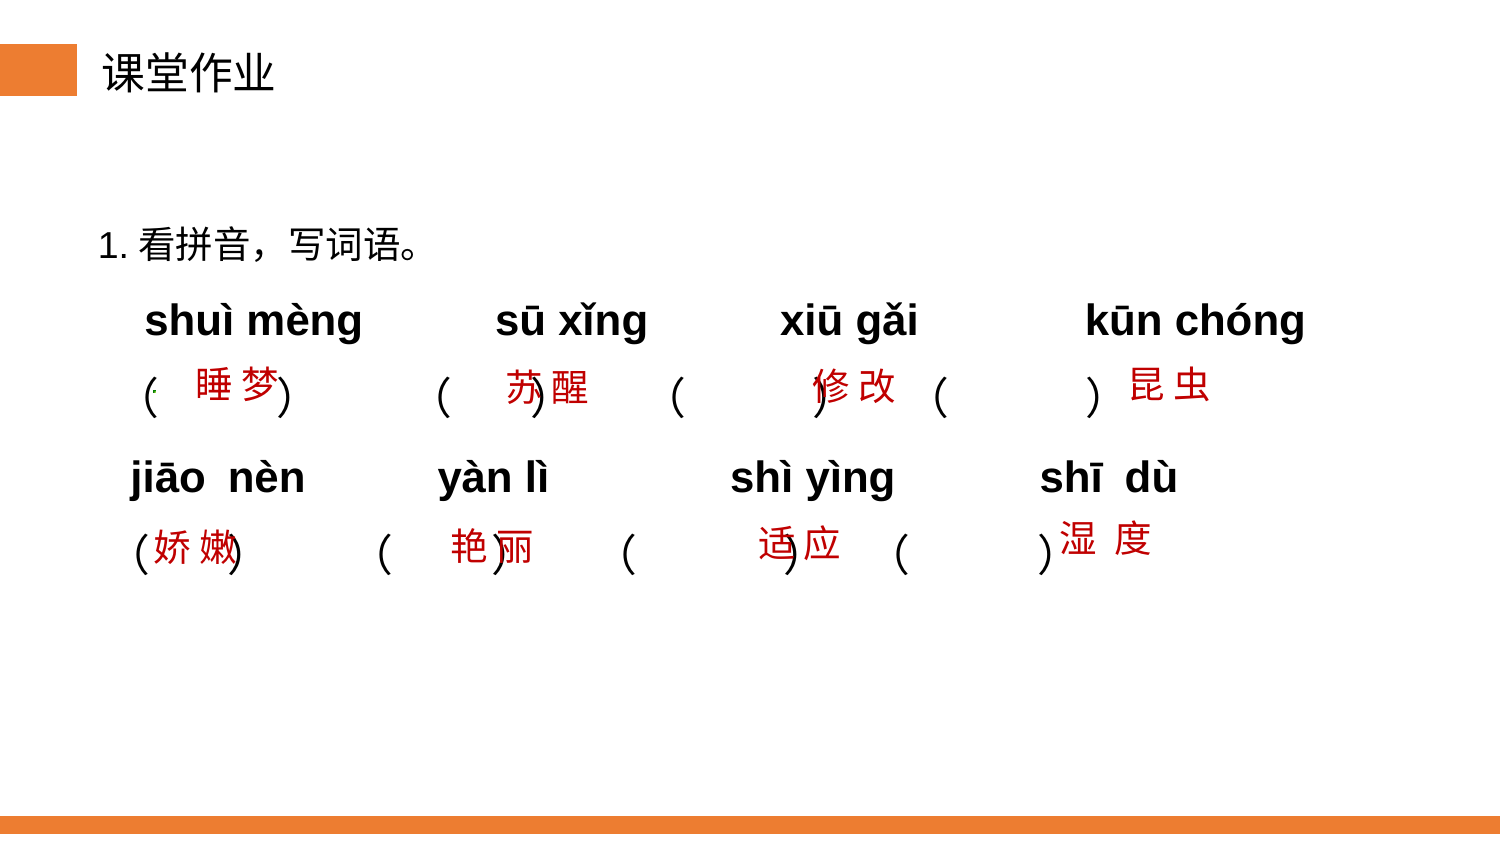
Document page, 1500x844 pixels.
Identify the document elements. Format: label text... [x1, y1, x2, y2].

text_box 苏 醒 [494, 358, 601, 415]
text_box 修 改 [801, 357, 908, 414]
text_box 湿 度 [1048, 509, 1164, 566]
text_box 娇 嫩 [142, 518, 249, 575]
text_box 昆 虫 [1115, 355, 1223, 412]
text_box 1.看拼音，写词语。 shuì mèng sū xǐng xiū gǎi kūn chóng （ ） （ ） （ ） （ ） jiāo nèn yàn lì shì yìng shī dù （ ） （ ） （ ） （ ） [55, 192, 1401, 587]
text_box 睡 梦 [184, 355, 291, 412]
text_box 艳 丽 [439, 517, 546, 574]
text_box 适 应 [746, 514, 854, 571]
text_box 课堂作业 [90, 40, 368, 104]
